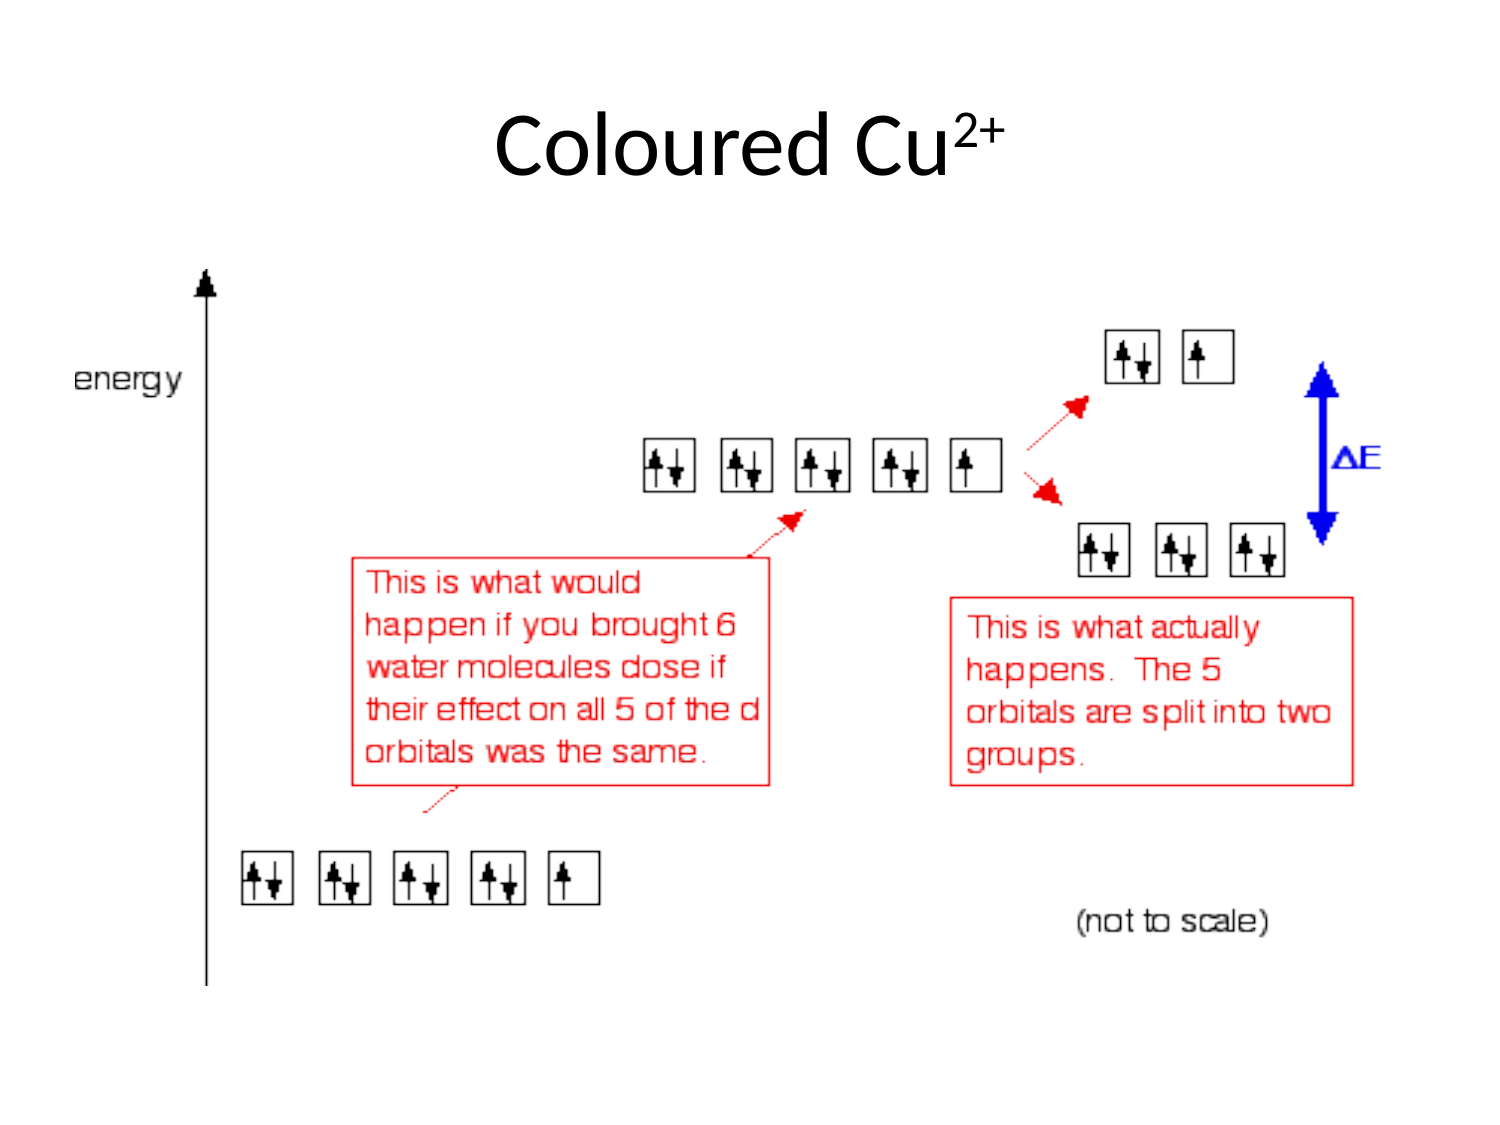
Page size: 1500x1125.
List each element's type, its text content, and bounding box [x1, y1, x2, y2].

picture [74, 268, 1385, 987]
title Coloured Cu2+ [75, 45, 1425, 233]
